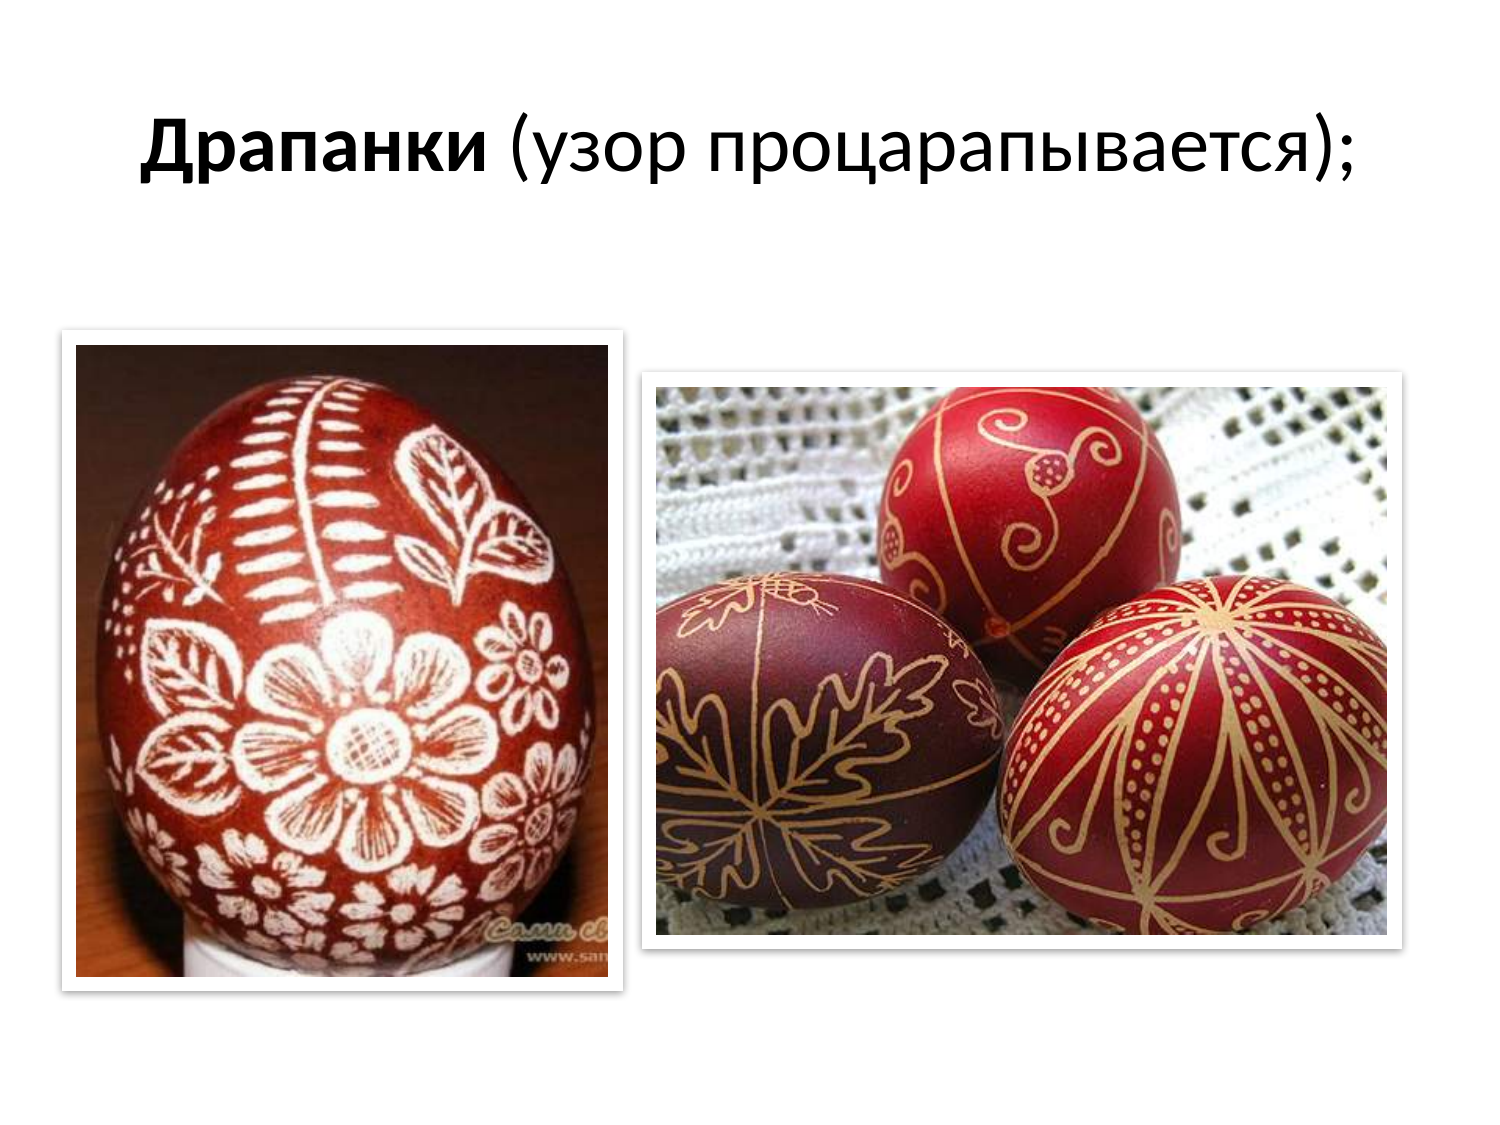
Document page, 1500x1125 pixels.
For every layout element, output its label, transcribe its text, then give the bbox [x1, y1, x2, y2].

picture [655, 386, 1388, 935]
title Драпанки (узор процарапывается); [75, 45, 1425, 233]
picture [75, 344, 609, 977]
